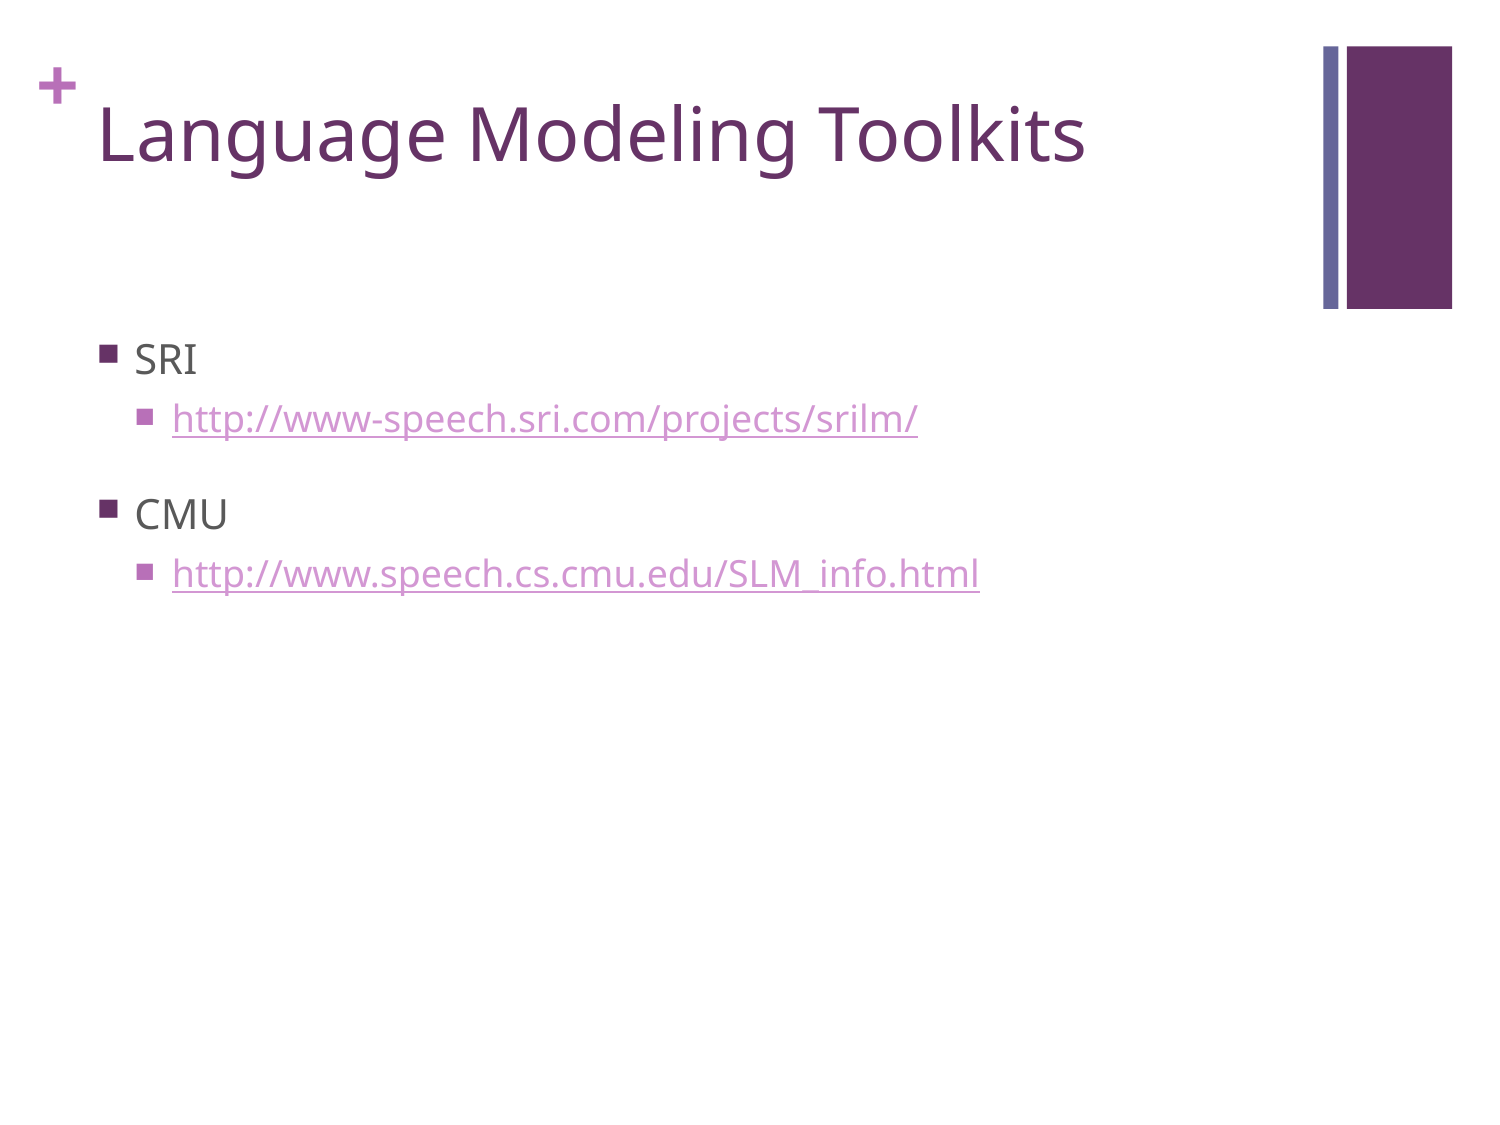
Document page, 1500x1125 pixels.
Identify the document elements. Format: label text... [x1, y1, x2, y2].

list SRI http://www-speech.sri.com/projects/srilm/ CMU http://www.speech.cs.cmu.edu/SLM_info.html [81, 324, 1322, 1005]
title Language Modeling Toolkits [81, 79, 1322, 263]
